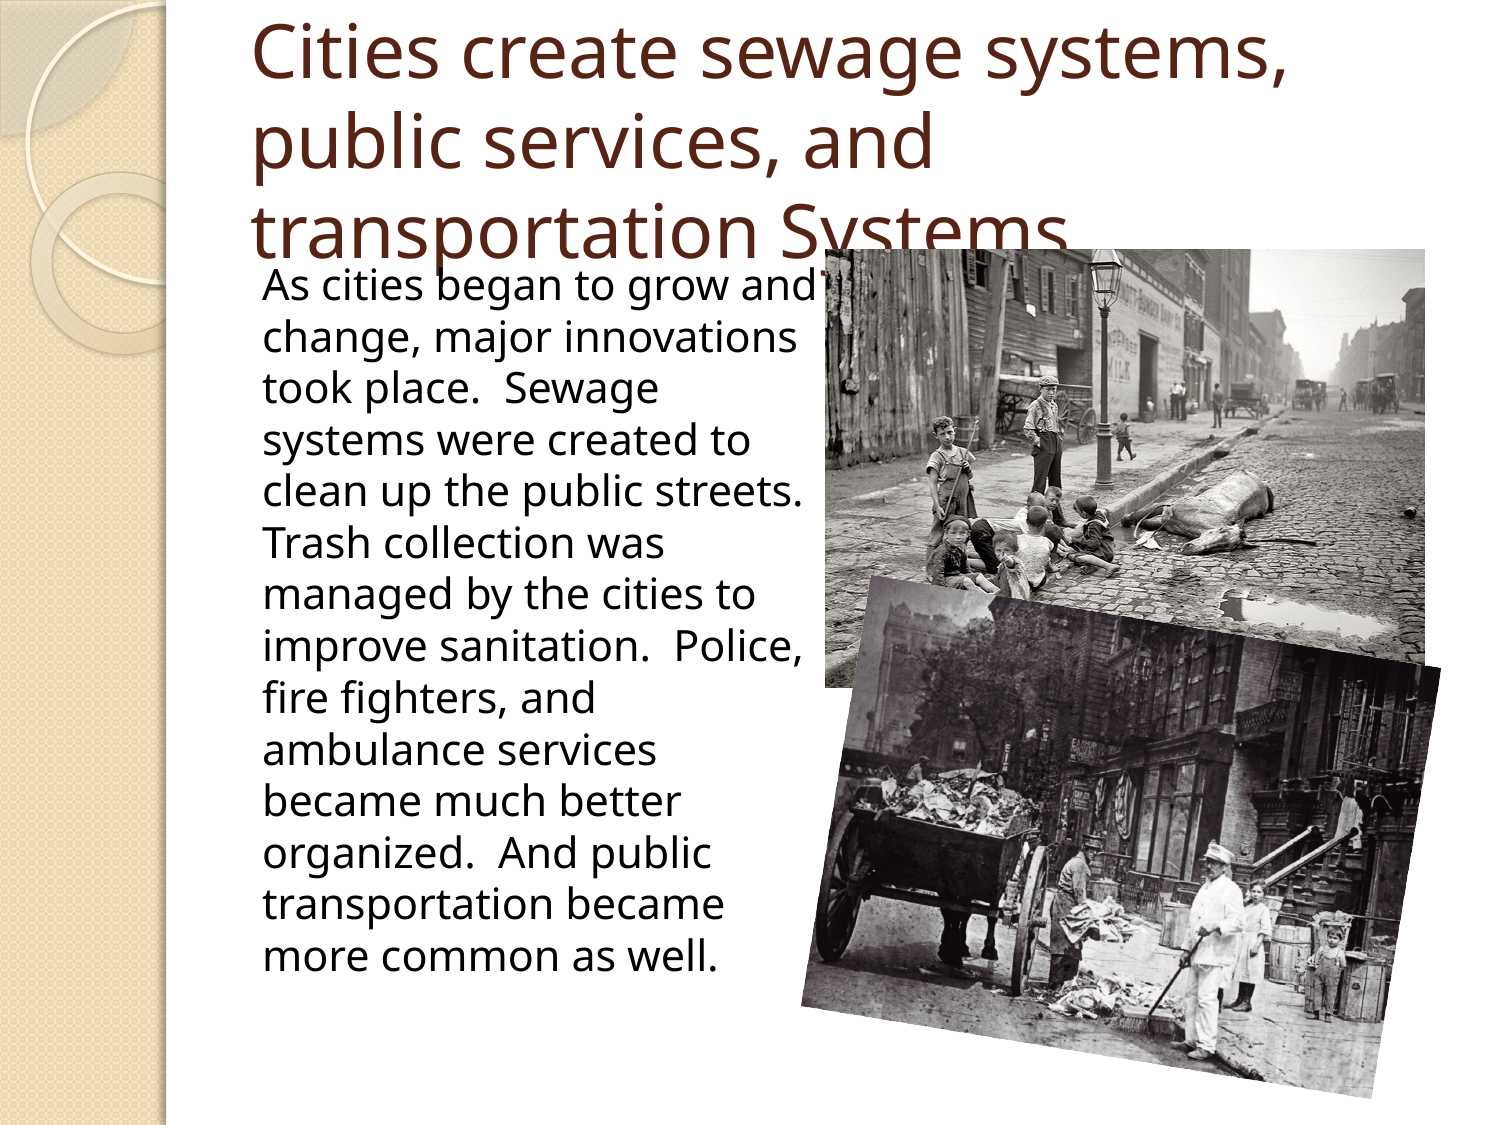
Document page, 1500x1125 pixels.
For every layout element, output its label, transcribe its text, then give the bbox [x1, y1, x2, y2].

title Cities create sewage systems, public services, and transportation Systems. [235, 45, 1466, 233]
picture [802, 618, 1440, 1099]
list As cities began to grow and change, major innovations took place. Sewage systems were created to clean up the public streets. Trash collection was managed by the cities to improve sanitation. Police, fire fighters, and ambulance services became much better organized. And public transportation became more common as well. [235, 249, 824, 1015]
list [824, 249, 1426, 688]
